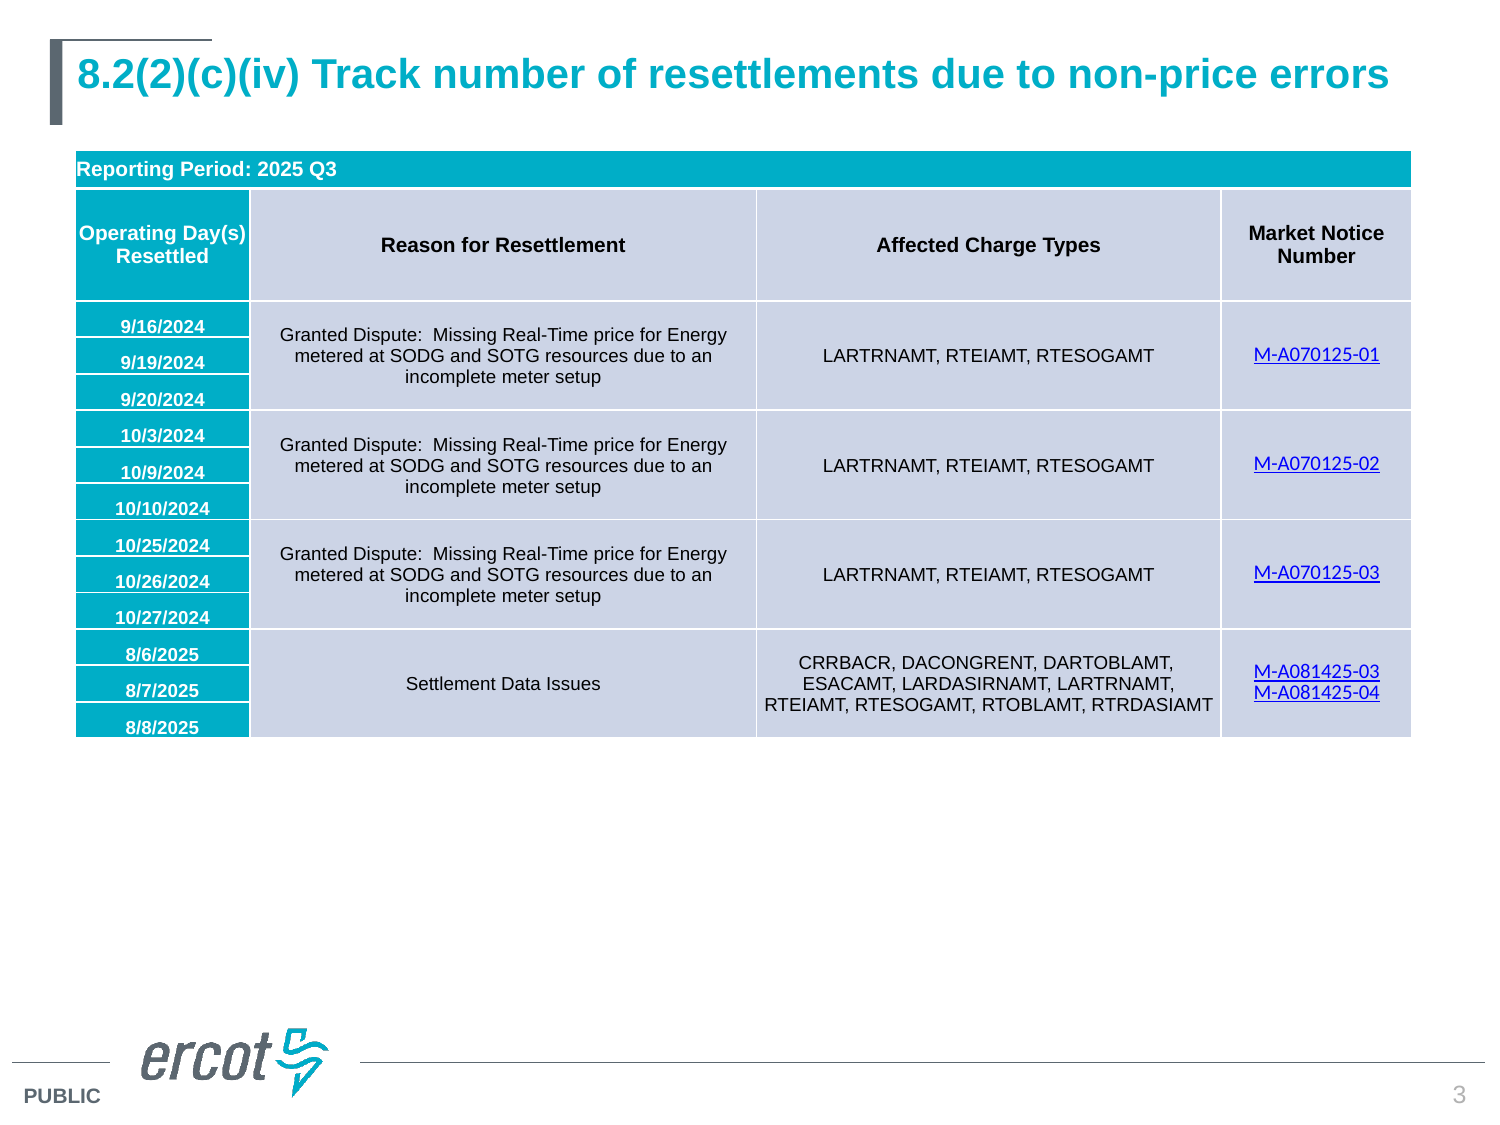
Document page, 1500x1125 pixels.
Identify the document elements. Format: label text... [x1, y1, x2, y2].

table_cell 8/7/2025 [76, 666, 249, 701]
table_cell Affected Charge Types [757, 190, 1220, 300]
table_cell M-A070125-01 [1222, 302, 1411, 409]
table_cell 10/10/2024 [76, 484, 249, 519]
table_cell 8/8/2025 [76, 703, 249, 737]
table_cell M-A070125-02 [1222, 411, 1411, 519]
table_cell 10/3/2024 [76, 411, 249, 446]
table_cell M-A070125-03 [1222, 520, 1411, 628]
table_cell Granted Dispute: Missing Real-Time price for Energy metered at SODG and SOTG resources due to an incomplete meter setup [251, 520, 756, 628]
title 8.2(2)(c)(iv) Track number of resettlements due to non-price errors [62, 39, 1450, 228]
picture [137, 1024, 332, 1100]
table_header Reporting Period: 2025 Q3 [76, 151, 1411, 187]
table_cell CRRBACR, DACONGRENT, DARTOBLAMT, ESACAMT, LARDASIRNAMT, LARTRNAMT, RTEIAMT, RTESOGAMT, RTOBLAMT, RTRDASIAMT [757, 630, 1220, 737]
table_cell 10/9/2024 [76, 448, 249, 482]
table_cell 9/19/2024 [76, 338, 249, 373]
table_cell LARTRNAMT, RTEIAMT, RTESOGAMT [757, 411, 1220, 519]
table_cell 10/26/2024 [76, 557, 249, 592]
table_cell Settlement Data Issues [251, 630, 756, 737]
table_cell Operating Day(s) Resettled [76, 190, 249, 300]
table_cell 9/16/2024 [76, 302, 249, 336]
table_cell 8/6/2025 [76, 630, 249, 664]
table_cell LARTRNAMT, RTEIAMT, RTESOGAMT [757, 520, 1220, 628]
table_cell Granted Dispute: Missing Real-Time price for Energy metered at SODG and SOTG resources due to an incomplete meter setup [251, 302, 756, 409]
table_cell 9/20/2024 [76, 375, 249, 409]
table_cell M-A081425-03 M-A081425-04 [1222, 630, 1411, 737]
table_cell 10/25/2024 [76, 520, 249, 555]
table_cell Reason for Resettlement [251, 190, 756, 300]
table_cell 10/27/2024 [76, 593, 249, 628]
table_cell LARTRNAMT, RTEIAMT, RTESOGAMT [757, 302, 1220, 409]
slide_number 3 [1437, 1076, 1475, 1112]
table_cell Granted Dispute: Missing Real-Time price for Energy metered at SODG and SOTG resources due to an incomplete meter setup [251, 411, 756, 519]
table_cell Market Notice Number [1222, 190, 1411, 300]
